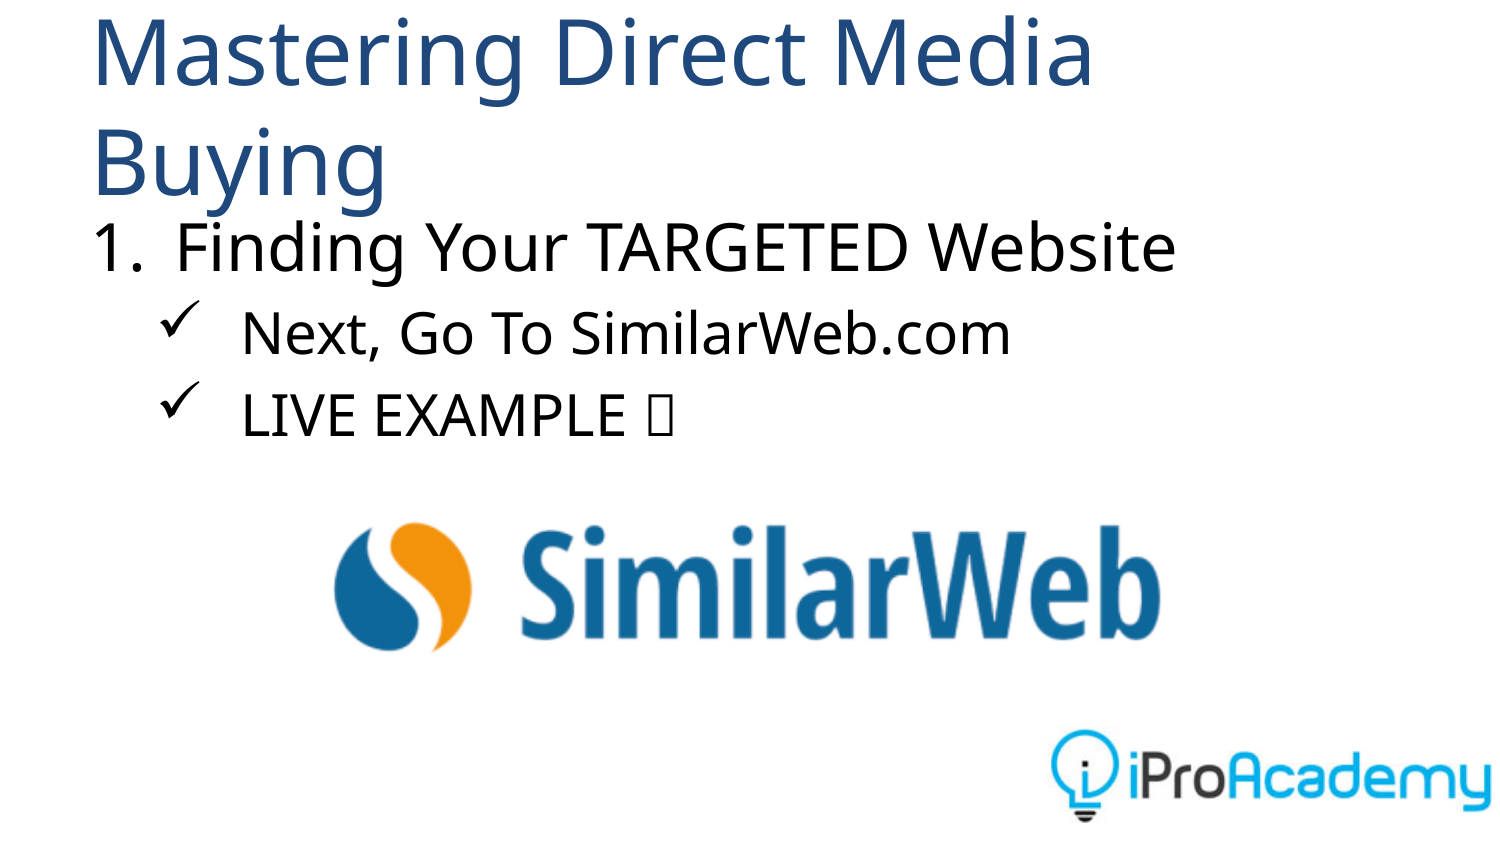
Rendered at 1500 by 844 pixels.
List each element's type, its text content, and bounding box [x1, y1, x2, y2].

picture [333, 509, 1167, 685]
list Finding Your TARGETED Website Next, Go To SimilarWeb.com LIVE EXAMPLE  [75, 196, 1425, 754]
picture [1047, 715, 1499, 841]
title Mastering Direct Media Buying [75, 33, 1425, 175]
